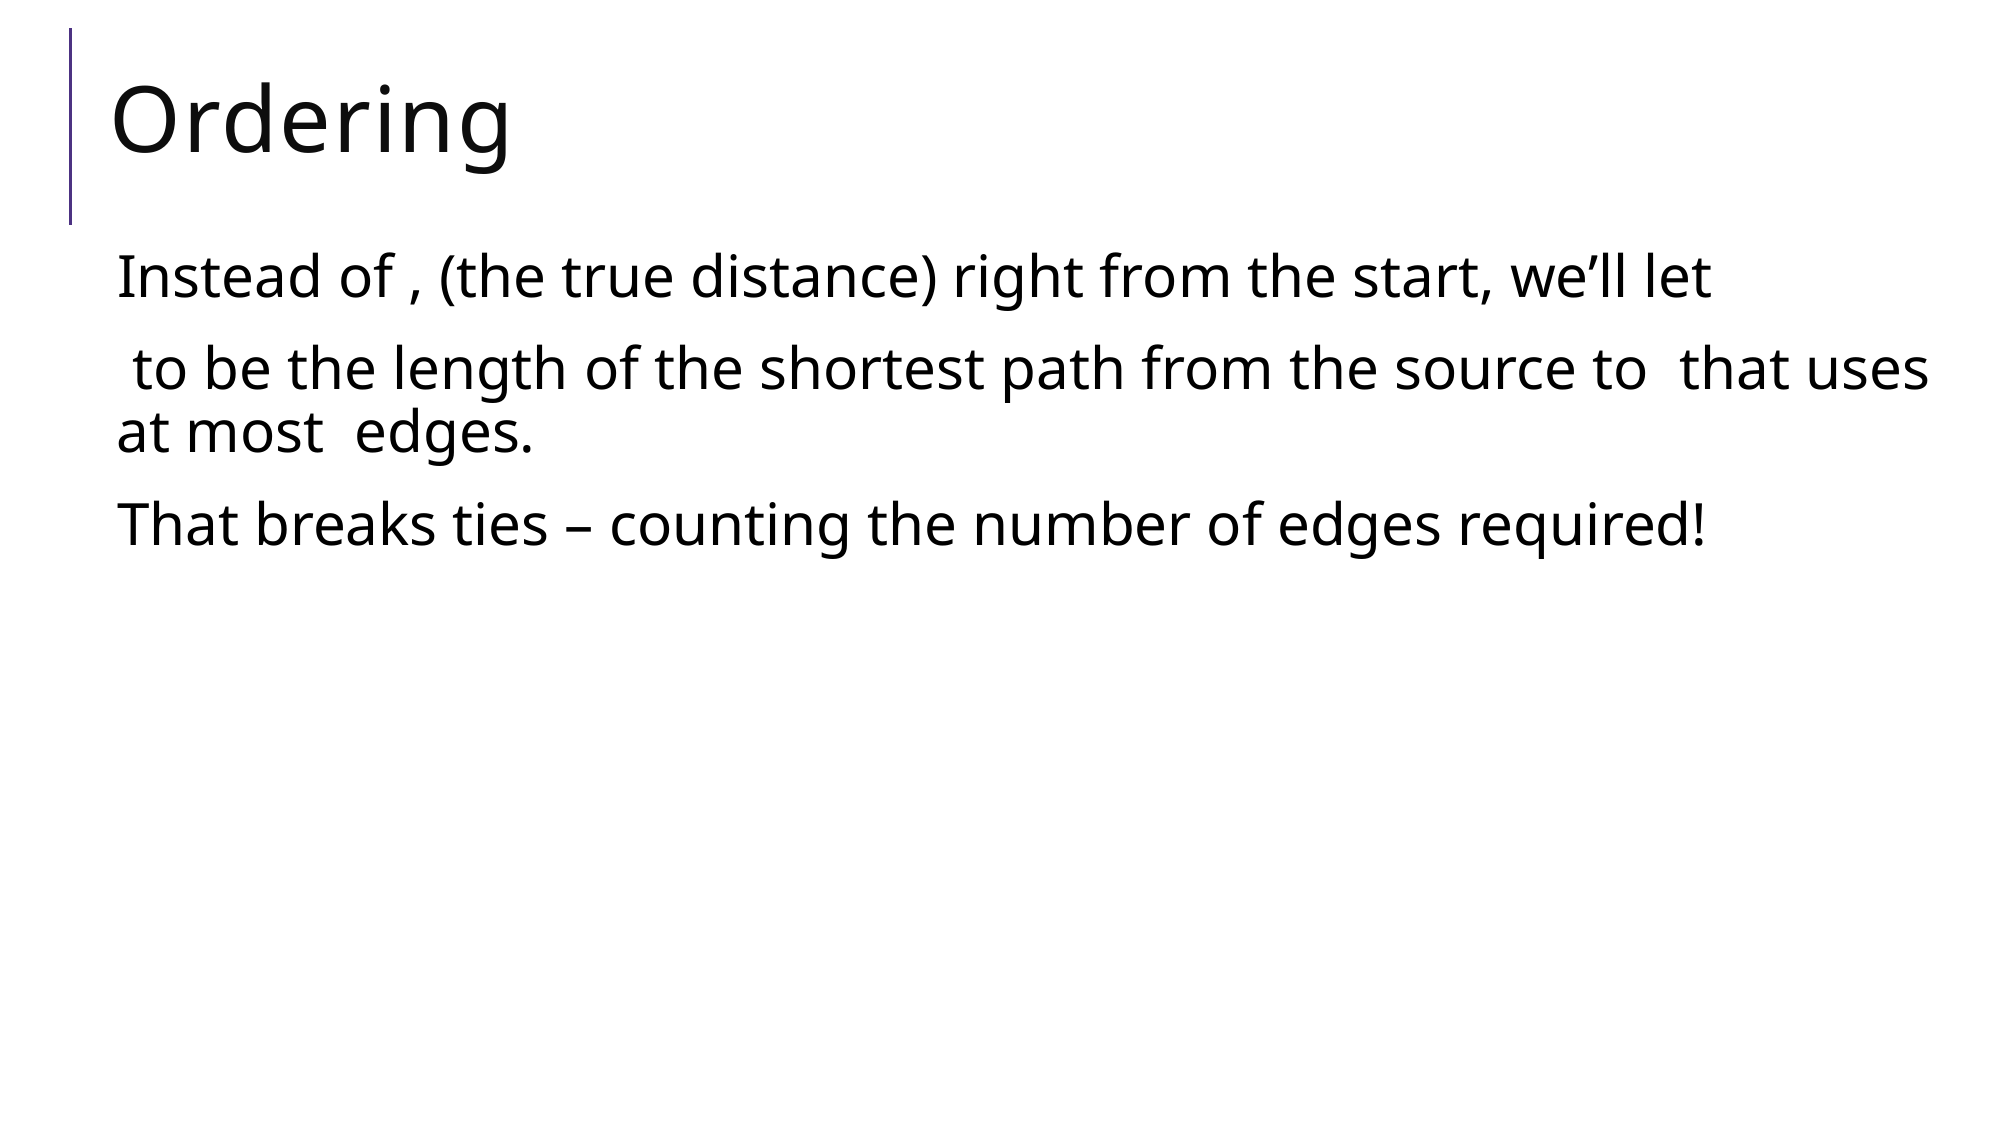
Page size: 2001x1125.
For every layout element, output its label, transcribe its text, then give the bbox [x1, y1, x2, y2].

title Ordering [94, 43, 1930, 210]
